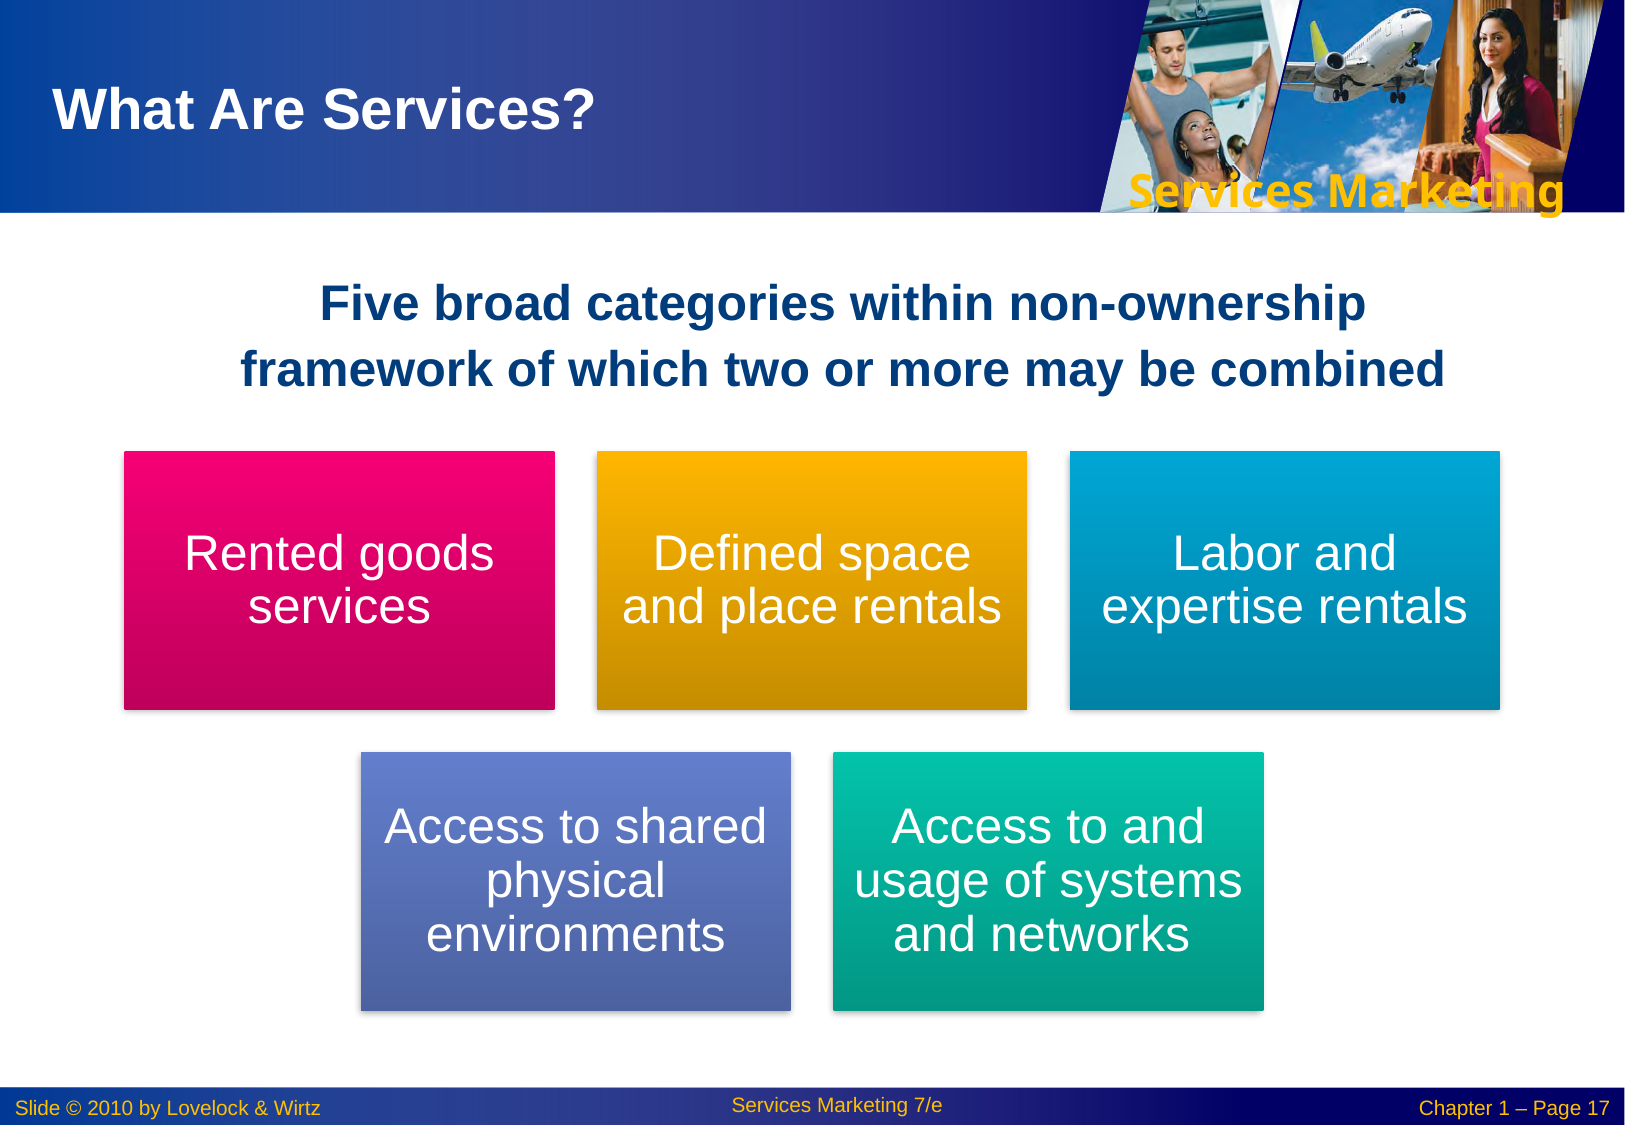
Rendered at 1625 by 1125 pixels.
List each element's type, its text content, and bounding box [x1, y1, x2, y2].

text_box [124, 437, 1500, 1026]
picture [1100, 0, 1604, 213]
picture [1546, 187, 1556, 202]
picture [1162, 186, 1172, 192]
text_box Five broad categories within non-ownership framework of which two or more may be combined [124, 256, 1500, 404]
title What Are Services? [36, 37, 1088, 176]
